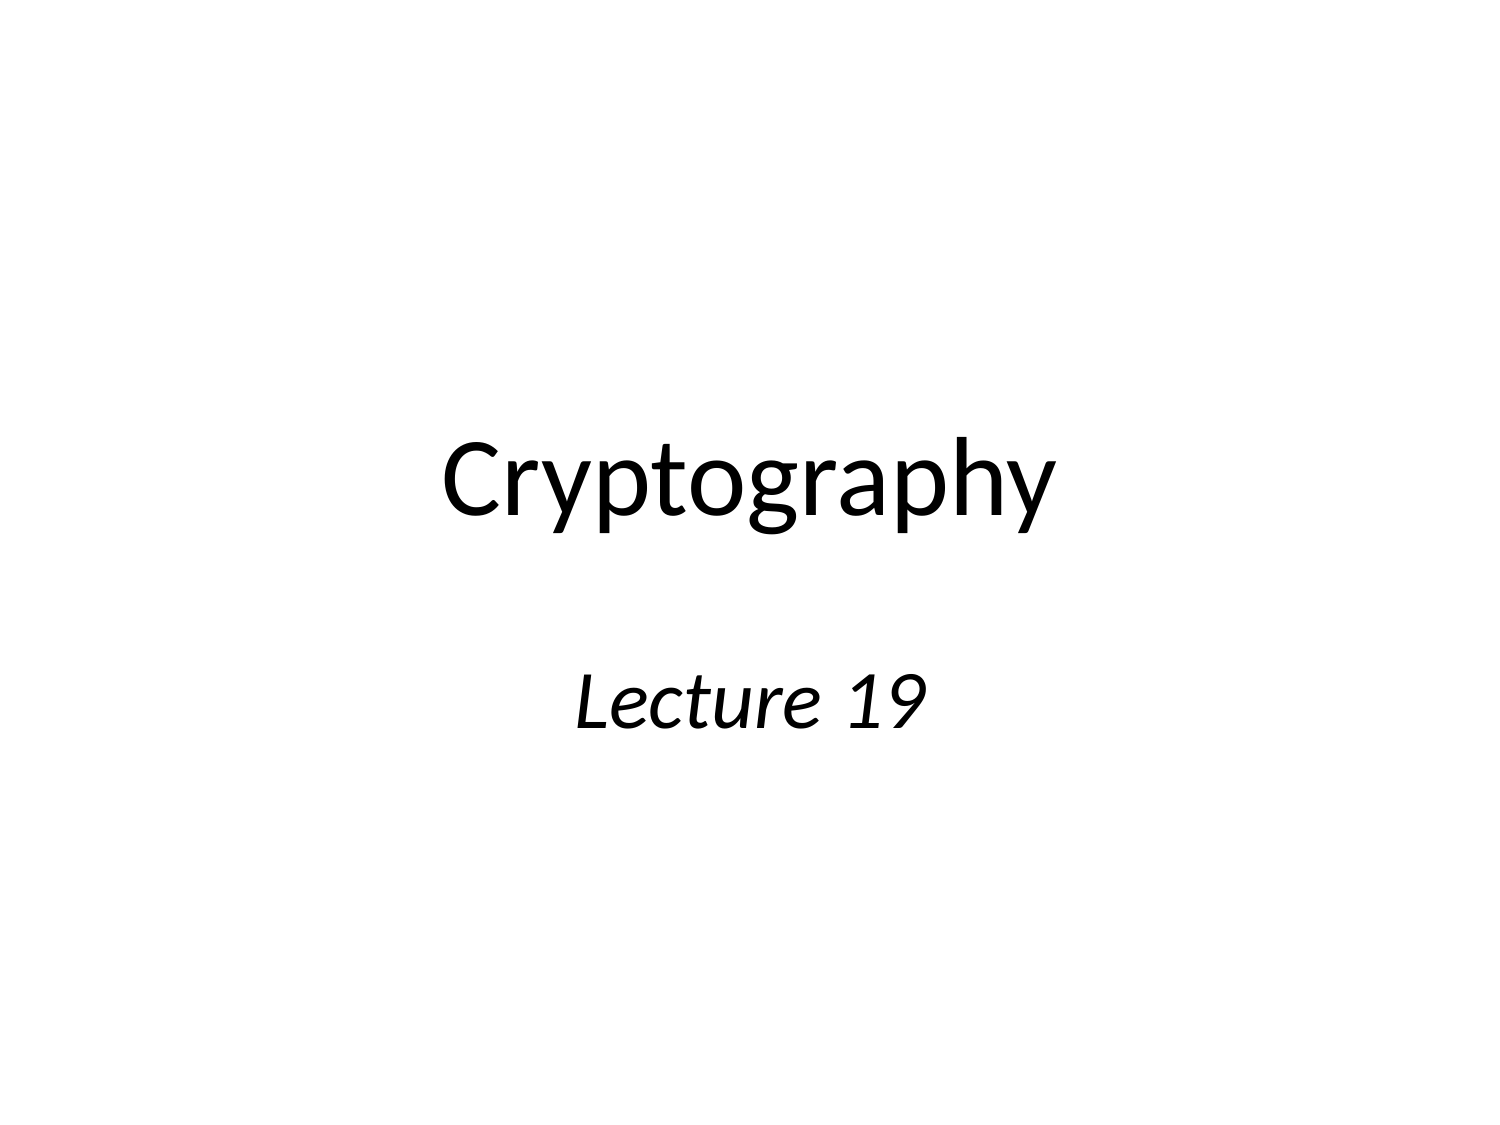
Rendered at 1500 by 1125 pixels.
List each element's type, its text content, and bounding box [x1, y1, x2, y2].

subtitle Lecture 19 [200, 637, 1300, 925]
title Cryptography [112, 349, 1388, 591]
